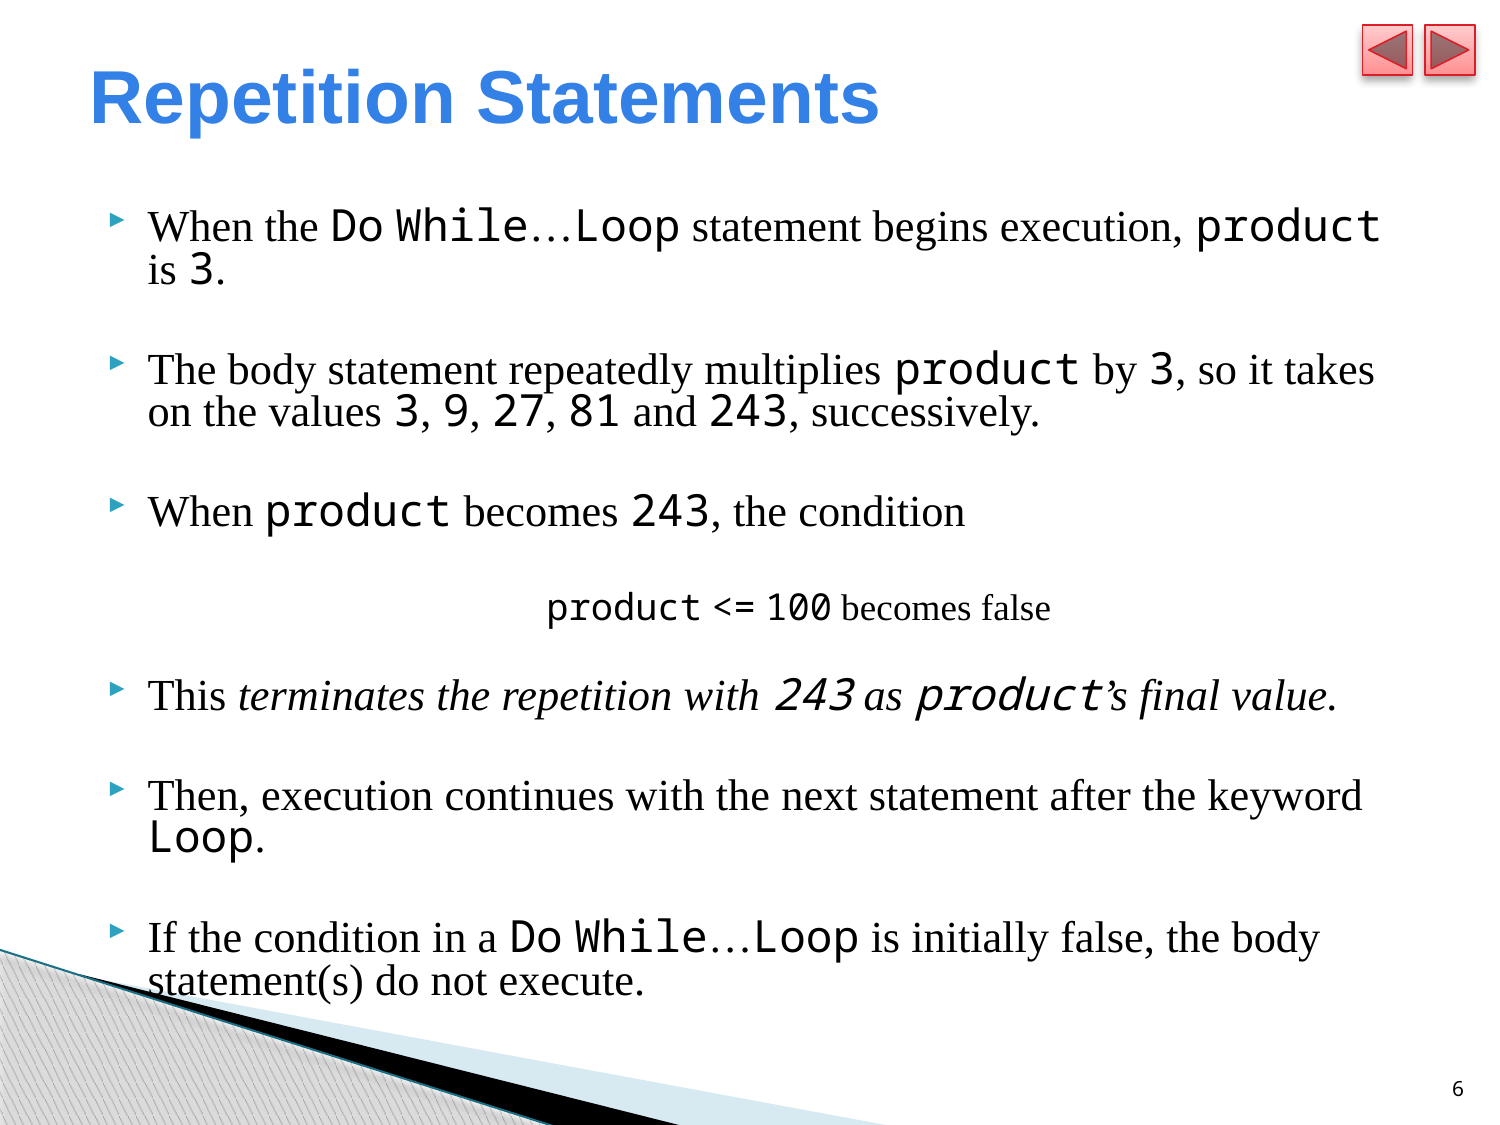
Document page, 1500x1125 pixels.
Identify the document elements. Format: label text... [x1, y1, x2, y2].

list When the Do While…Loop statement begins execution, product is 3. The body statement repeatedly multiplies product by 3, so it takes on the values 3, 9, 27, 81 and 243, successively. When product becomes 243, the condition product <= 100 becomes false This terminates the repetition with 243 as product’s final value. Then, execution continues with the next statement after the keyword Loop. If the condition in a Do While…Loop is initially false, the body statement(s) do not execute. [74, 199, 1426, 1013]
slide_number 6 [1418, 1051, 1479, 1112]
title Repetition Statements [75, 0, 1425, 188]
